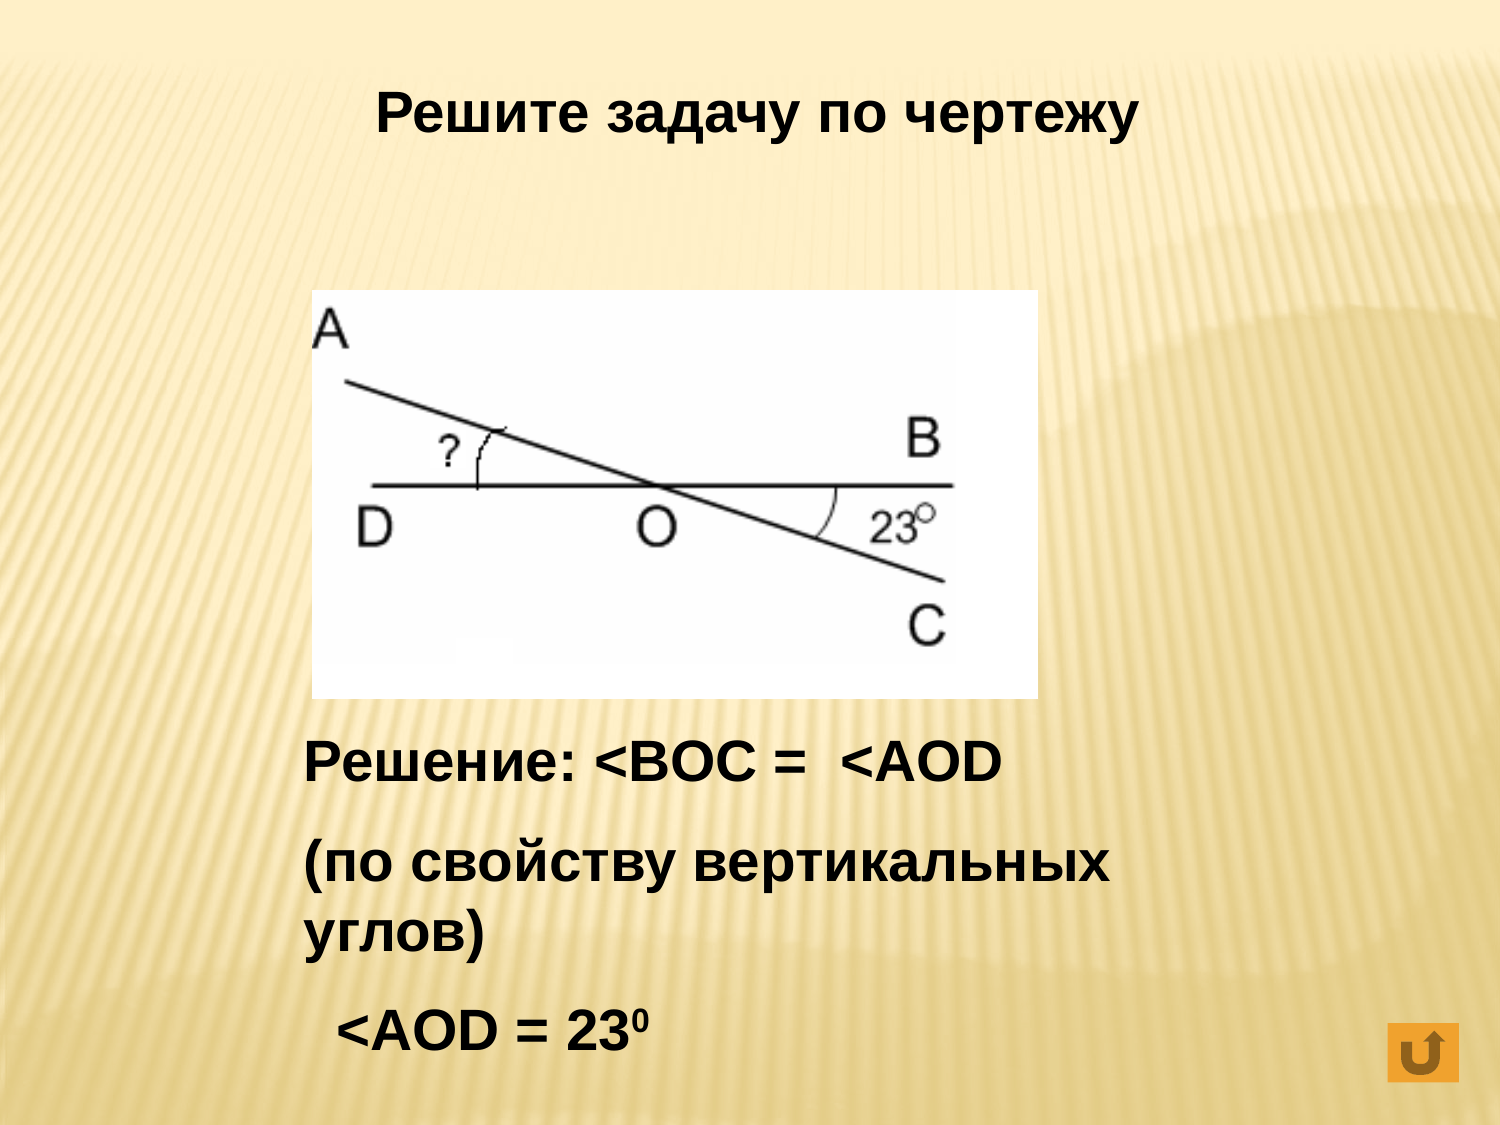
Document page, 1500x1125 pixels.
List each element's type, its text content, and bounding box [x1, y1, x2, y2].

text_box [1387, 1023, 1459, 1083]
text_box Решите задачу по чертежу [360, 66, 1270, 152]
picture [312, 290, 1039, 699]
text_box Решение: <BOC = <AOD (по свойству вертикальных углов) <AOD = 230 [289, 716, 1176, 1125]
